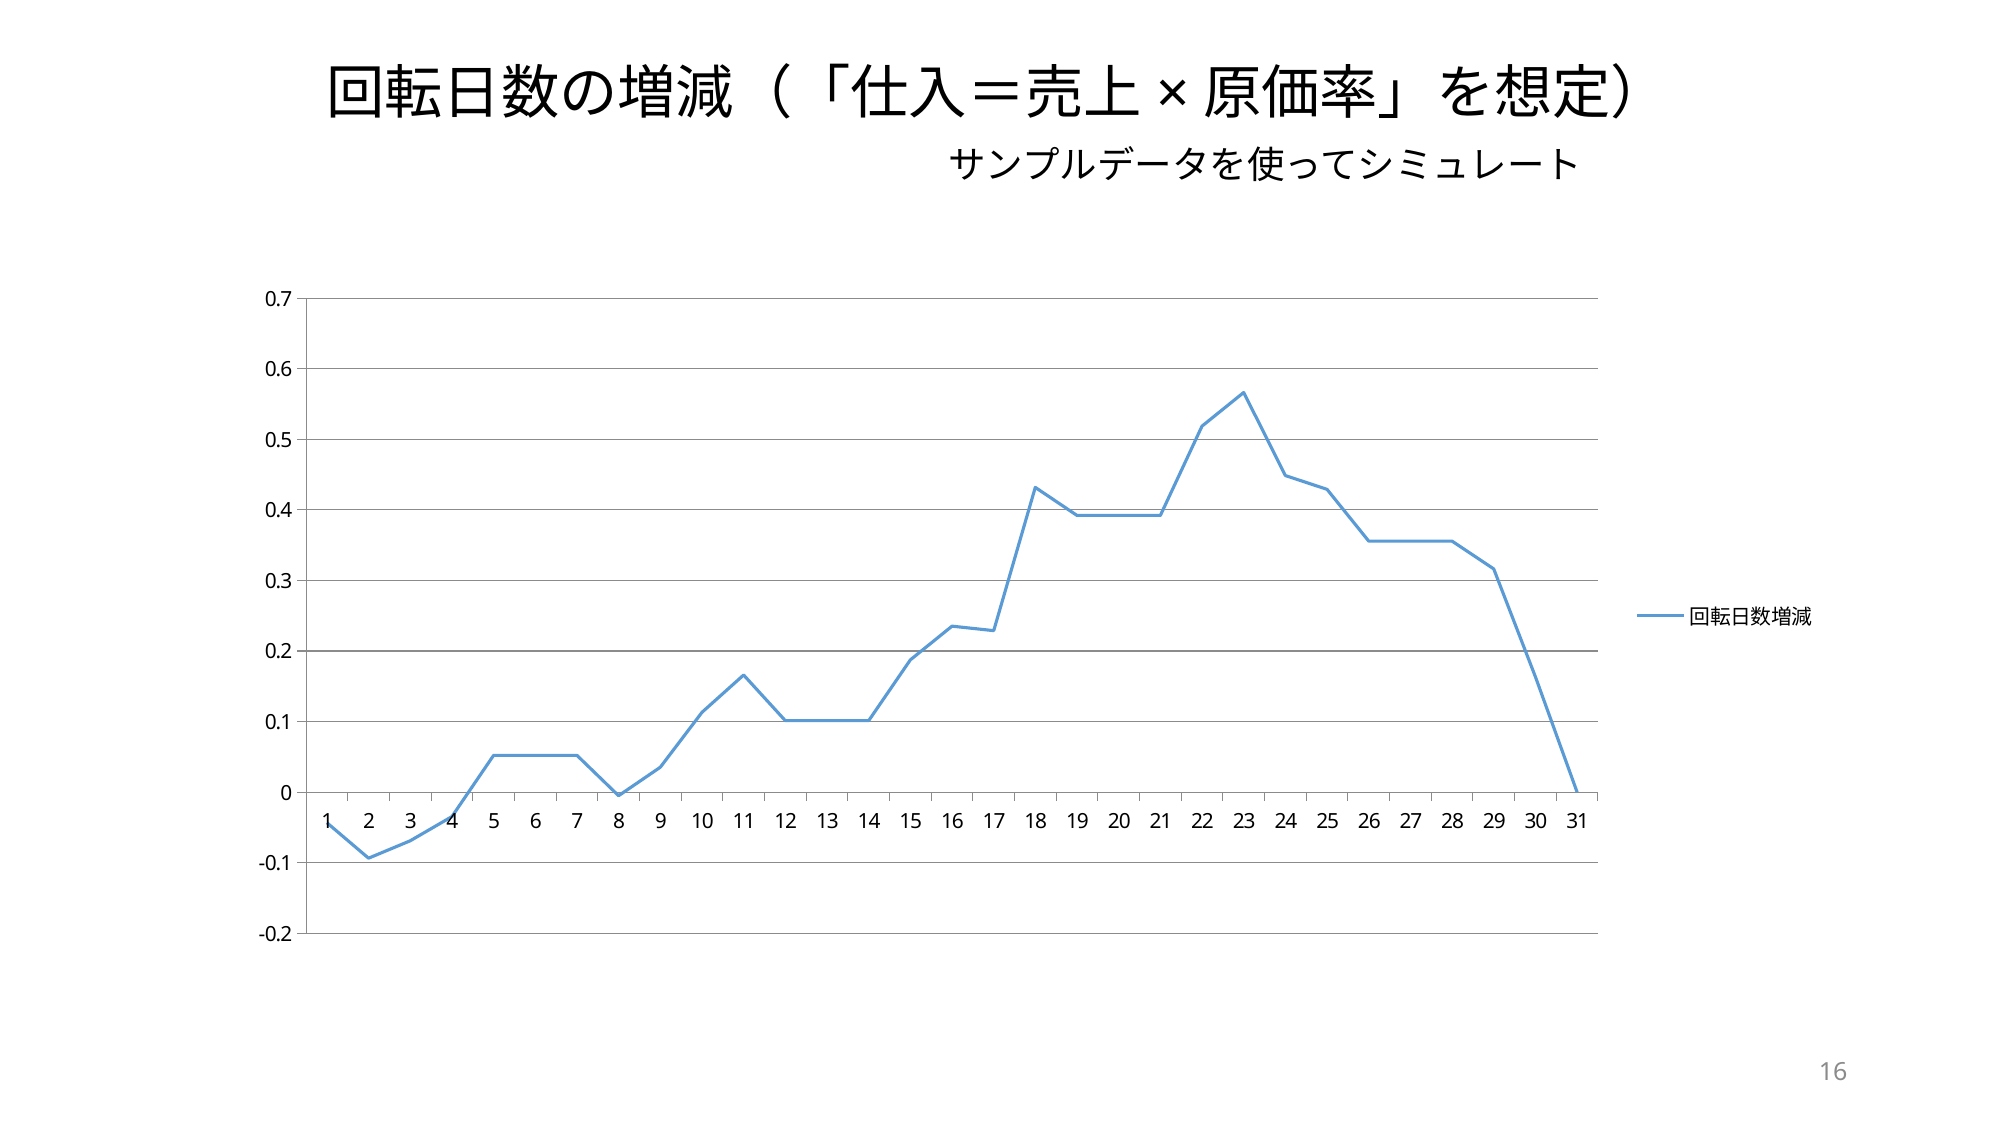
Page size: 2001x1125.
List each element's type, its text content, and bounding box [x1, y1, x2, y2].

text_box 回転日数の増減（「仕入＝売上×原価率」を想定） [311, 47, 1684, 133]
chart [226, 270, 1832, 962]
text_box サンプルデータを使ってシミュレート [933, 133, 1598, 194]
slide_number 16 [1412, 1042, 1863, 1103]
